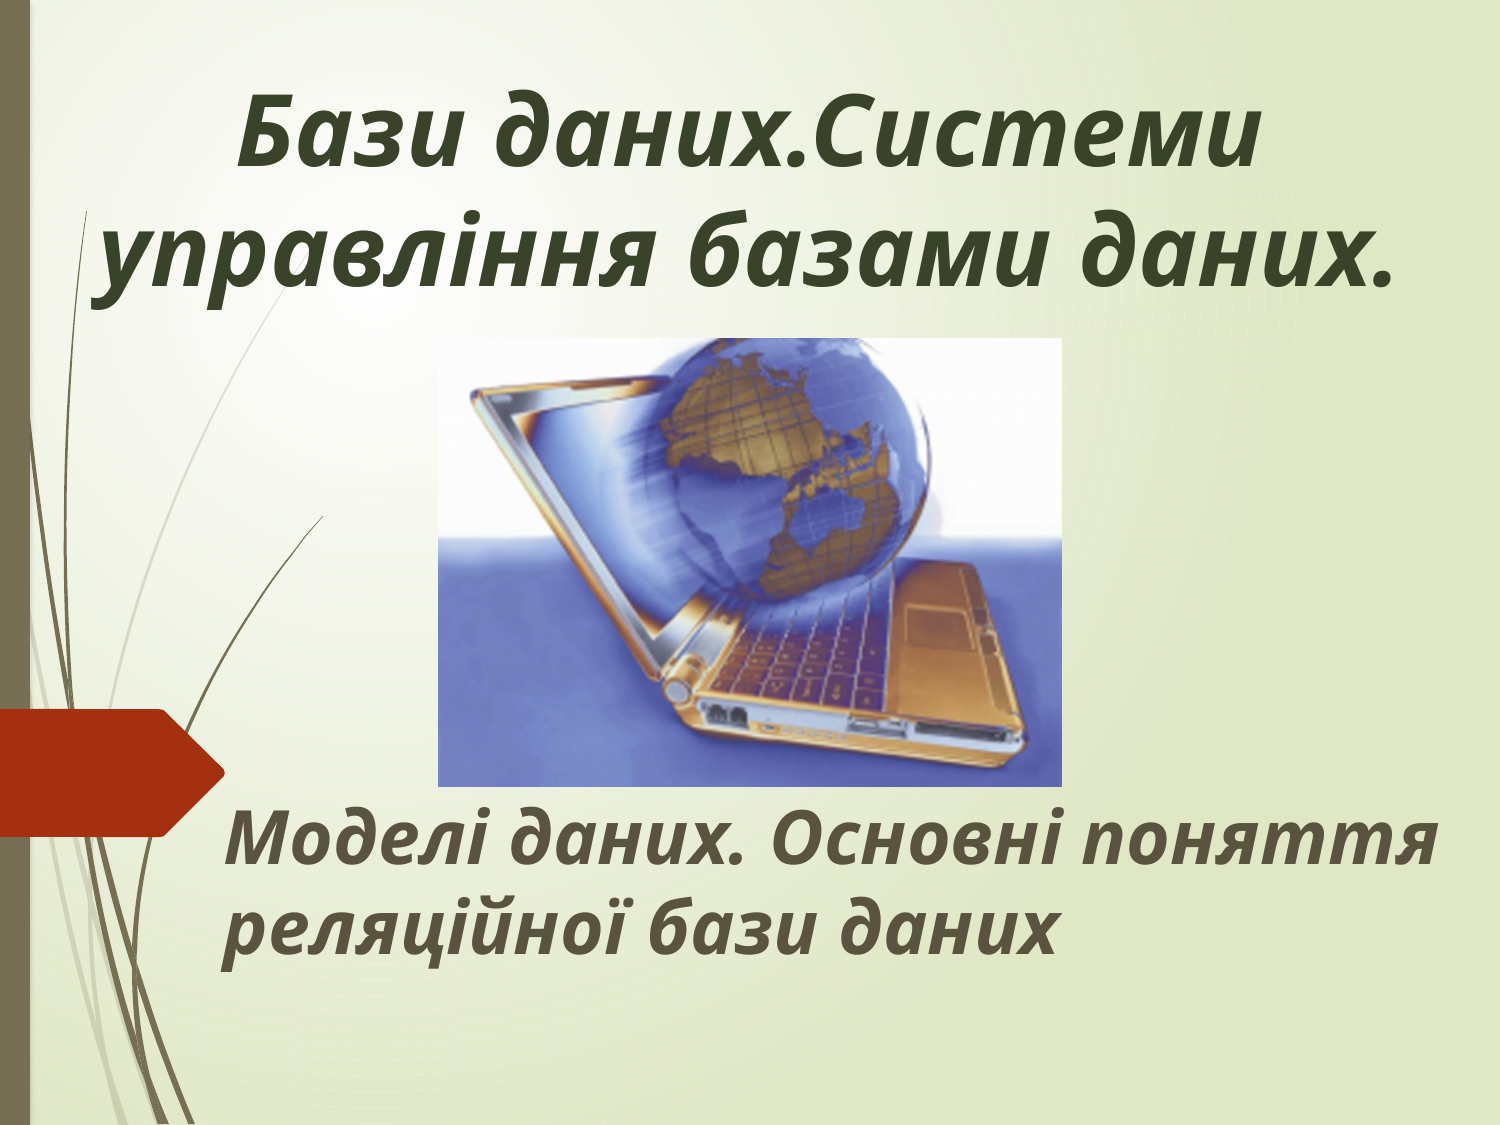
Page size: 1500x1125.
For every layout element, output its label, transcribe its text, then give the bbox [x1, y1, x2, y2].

subtitle Моделі даних. Основні поняття реляційної бази даних [183, 680, 1483, 1079]
picture [438, 337, 1062, 787]
title Бази даних.Системи управління базами даних. [53, 54, 1447, 315]
